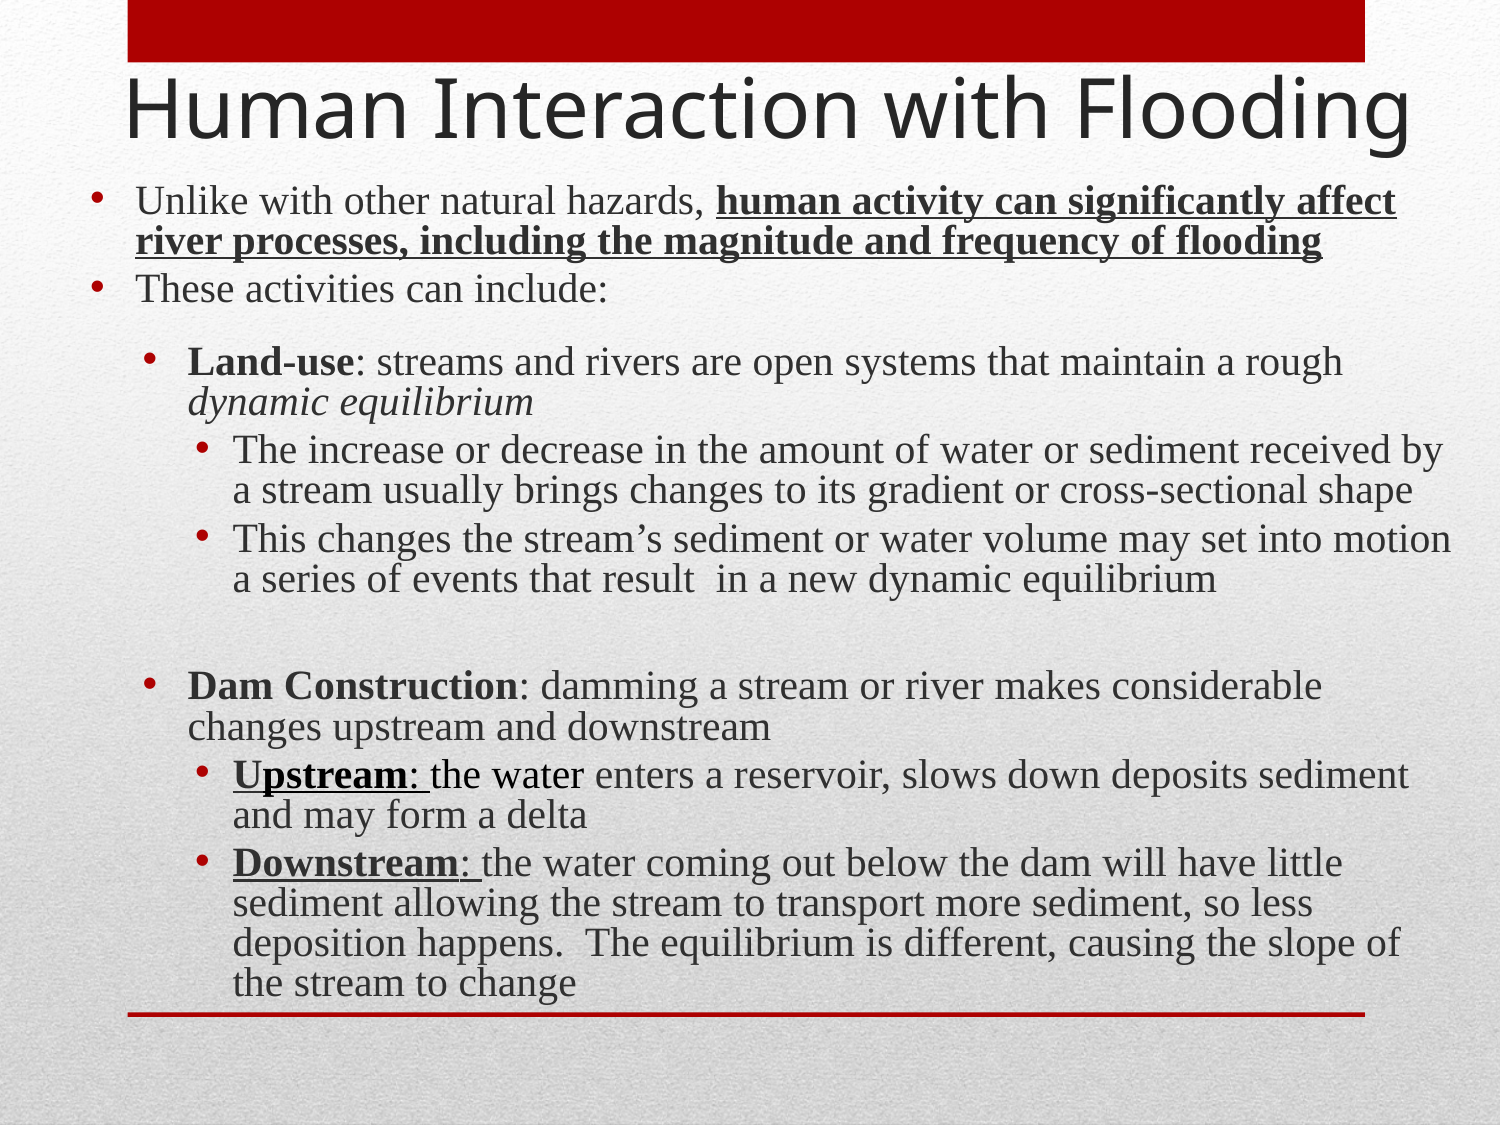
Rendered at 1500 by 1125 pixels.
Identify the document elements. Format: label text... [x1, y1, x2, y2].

title Human Interaction with Flooding [75, 0, 1463, 137]
list Unlike with other natural hazards, human activity can significantly affect river processes, including the magnitude and frequency of flooding These activities can include: Land-use: streams and rivers are open systems that maintain a rough dynamic equilibrium The increase or decrease in the amount of water or sediment received by a stream usually brings changes to its gradient or cross-sectional shape This changes the stream’s sediment or water volume may set into motion a series of events that result in a new dynamic equilibrium Dam Construction: damming a stream or river makes considerable changes upstream and downstream Upstream: the water enters a reservoir, slows down deposits sediment and may form a delta Downstream: the water coming out below the dam will have little sediment allowing the stream to transport more sediment, so less deposition happens. The equilibrium is different, causing the slope of the stream to change [75, 137, 1475, 1050]
